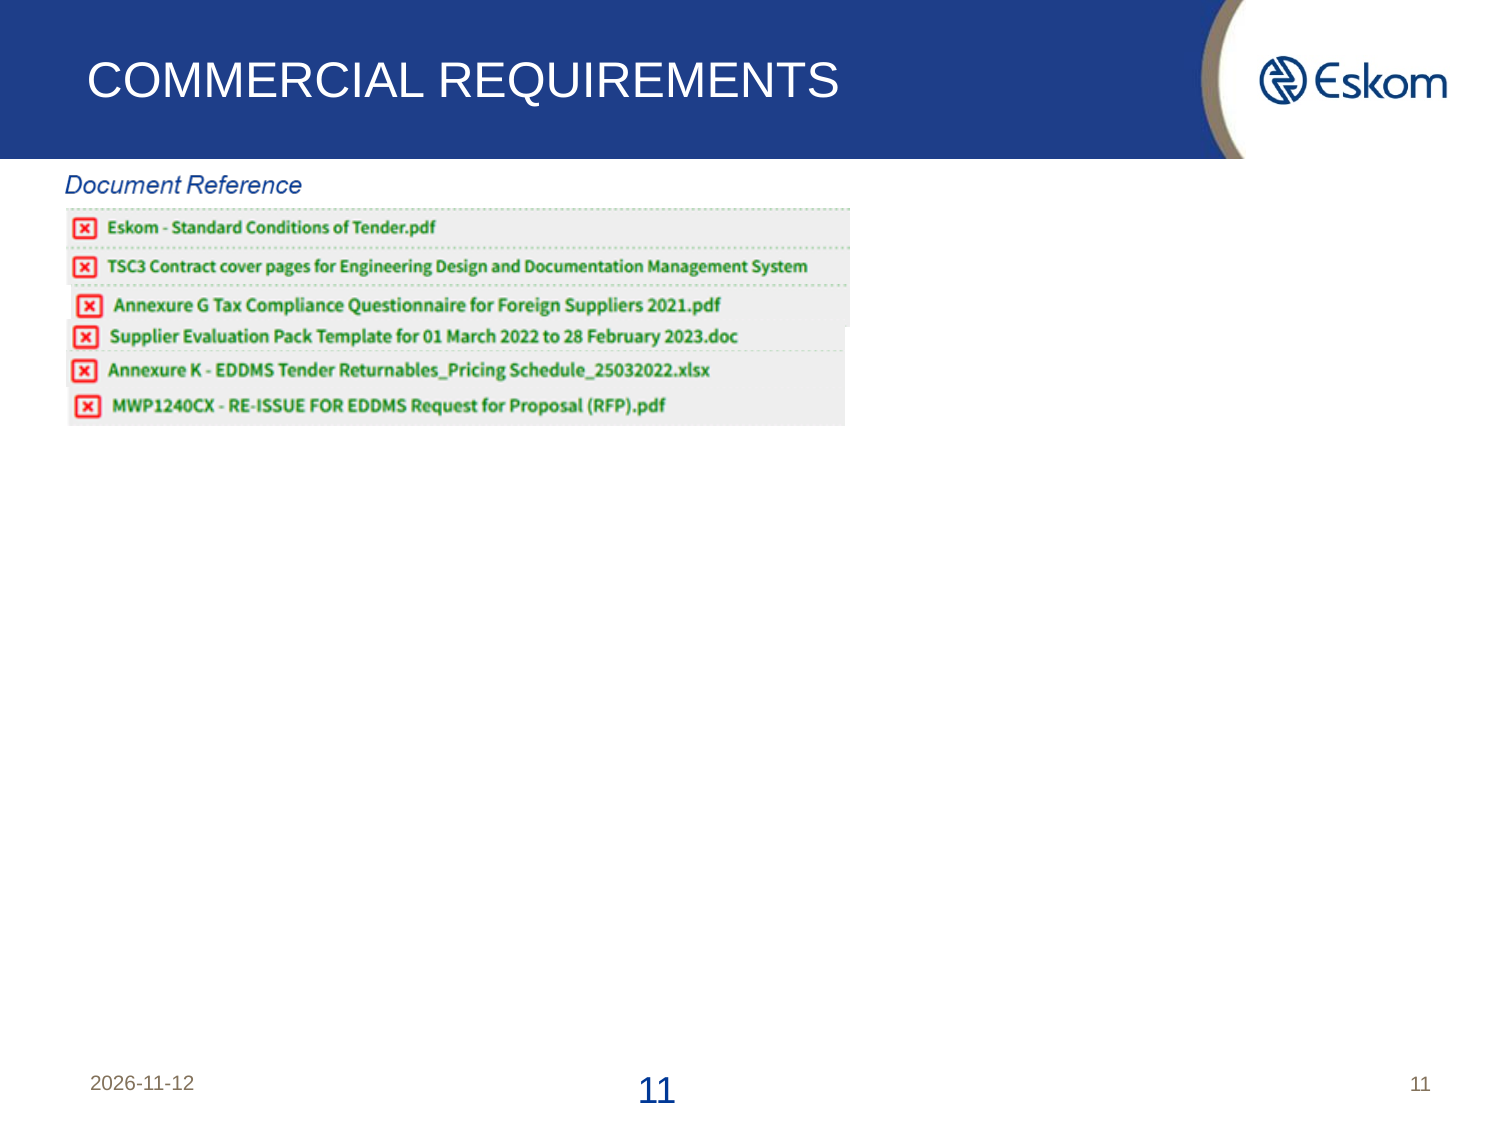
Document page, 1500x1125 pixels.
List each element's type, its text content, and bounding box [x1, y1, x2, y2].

slide_number 11 [622, 1058, 786, 1103]
title COMMERCIAL REQUIREMENTS [71, 27, 1142, 137]
picture [0, 0, 1246, 159]
picture [49, 160, 850, 427]
picture [1257, 55, 1450, 105]
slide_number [74, 1058, 361, 1103]
